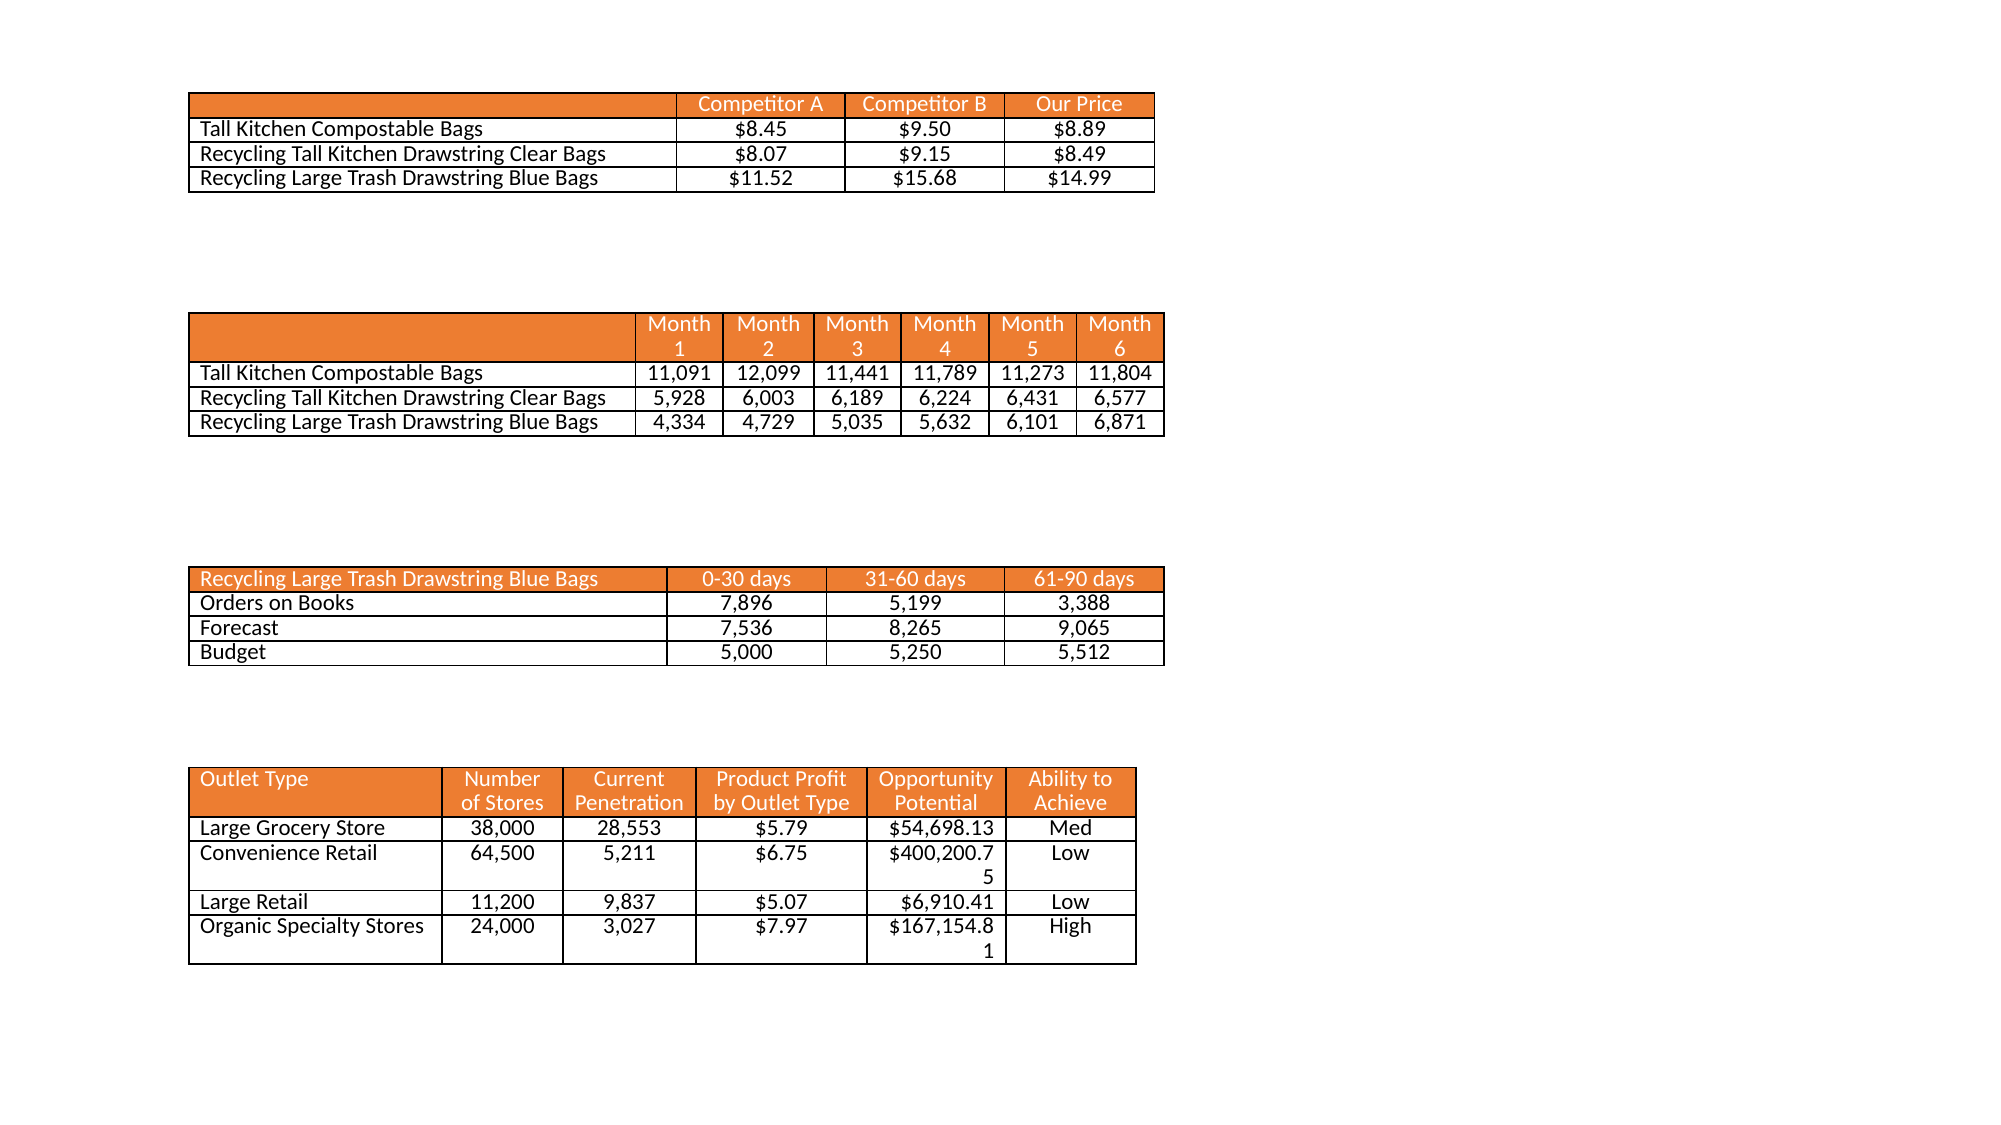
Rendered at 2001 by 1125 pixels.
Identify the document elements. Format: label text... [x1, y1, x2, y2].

table_header Month 5 [990, 314, 1076, 361]
table_cell 28,553 [564, 818, 695, 840]
table_cell 11,273 [990, 363, 1076, 386]
table_cell $400,200.75 [868, 842, 1005, 890]
table_cell Large Retail [190, 891, 441, 914]
table_header Month 3 [815, 314, 900, 361]
table_cell $9.50 [846, 119, 1004, 141]
table_cell $6.75 [697, 842, 866, 890]
table_cell 9,065 [1005, 617, 1163, 640]
table_header Month 2 [724, 314, 813, 361]
table_header Month 6 [1077, 314, 1163, 361]
table_header Month 1 [636, 314, 722, 361]
table_cell 5,928 [636, 388, 722, 410]
table_cell 8,265 [827, 617, 1004, 640]
table_cell 5,211 [564, 842, 695, 890]
table_cell 5,035 [815, 412, 900, 435]
table_cell 6,101 [990, 412, 1076, 435]
table_cell Recycling Large Trash Drawstring Blue Bags [190, 412, 635, 435]
table_cell 7,896 [668, 593, 826, 615]
table_cell 7,536 [668, 617, 826, 640]
table_cell $167,154.81 [868, 916, 1005, 963]
table_cell $6,910.41 [868, 891, 1005, 914]
table_header Product Profit by Outlet Type [697, 768, 866, 816]
table_cell 5,512 [1005, 642, 1163, 665]
table_header Competitor B [846, 94, 1004, 117]
table_cell Convenience Retail [190, 842, 441, 890]
table_cell 38,000 [443, 818, 562, 840]
table_cell Med [1007, 818, 1135, 840]
table_cell $15.68 [846, 168, 1004, 191]
table_cell 3,388 [1005, 593, 1163, 615]
table_cell Low [1007, 891, 1135, 914]
table_header 61-90 days [1005, 568, 1163, 591]
table_header Outlet Type [190, 768, 441, 816]
table_cell $8.49 [1005, 143, 1154, 166]
table_cell $5.07 [697, 891, 866, 914]
table_cell 6,431 [990, 388, 1076, 410]
table_cell $8.45 [677, 119, 844, 141]
table_header Current Penetration [564, 768, 695, 816]
table_cell $5.79 [697, 818, 866, 840]
table_cell 11,200 [443, 891, 562, 914]
table_cell 5,000 [668, 642, 826, 665]
table_cell Tall Kitchen Compostable Bags [190, 363, 635, 386]
table_cell 6,003 [724, 388, 813, 410]
table_cell 11,441 [815, 363, 900, 386]
table_header Recycling Large Trash Drawstring Blue Bags [190, 568, 666, 591]
table_cell 6,224 [902, 388, 988, 410]
table_cell Low [1007, 842, 1135, 890]
table_cell 24,000 [443, 916, 562, 963]
table_header [190, 314, 635, 361]
table_cell 4,729 [724, 412, 813, 435]
table_cell 6,189 [815, 388, 900, 410]
table_cell Orders on Books [190, 593, 666, 615]
table_cell $54,698.13 [868, 818, 1005, 840]
table_cell Budget [190, 642, 666, 665]
table_header Opportunity Potential [868, 768, 1005, 816]
table_header 0-30 days [668, 568, 826, 591]
table_cell 6,871 [1077, 412, 1163, 435]
table_cell Forecast [190, 617, 666, 640]
table_cell Recycling Large Trash Drawstring Blue Bags [190, 168, 676, 191]
table_cell Organic Specialty Stores [190, 916, 441, 963]
table_cell Tall Kitchen Compostable Bags [190, 119, 676, 141]
table_cell 5,632 [902, 412, 988, 435]
table_cell $8.07 [677, 143, 844, 166]
table_cell 4,334 [636, 412, 722, 435]
table_cell High [1007, 916, 1135, 963]
table_cell 5,250 [827, 642, 1004, 665]
table_cell $11.52 [677, 168, 844, 191]
table_cell 6,577 [1077, 388, 1163, 410]
table_header Month 4 [902, 314, 988, 361]
table_header Our Price [1005, 94, 1154, 117]
table_cell 9,837 [564, 891, 695, 914]
table_cell $9.15 [846, 143, 1004, 166]
table_header Competitor A [677, 94, 844, 117]
table_cell $8.89 [1005, 119, 1154, 141]
table_header [190, 94, 676, 117]
table_cell 11,091 [636, 363, 722, 386]
table_cell Recycling Tall Kitchen Drawstring Clear Bags [190, 388, 635, 410]
table_cell Recycling Tall Kitchen Drawstring Clear Bags [190, 143, 676, 166]
table_cell 5,199 [827, 593, 1004, 615]
table_cell $7.97 [697, 916, 866, 963]
table_cell 11,789 [902, 363, 988, 386]
table_cell 11,804 [1077, 363, 1163, 386]
table_cell $14.99 [1005, 168, 1154, 191]
table_header Ability to Achieve [1007, 768, 1135, 816]
table_header 31-60 days [827, 568, 1004, 591]
table_cell 12,099 [724, 363, 813, 386]
table_cell 64,500 [443, 842, 562, 890]
table_cell 3,027 [564, 916, 695, 963]
table_cell Large Grocery Store [190, 818, 441, 840]
table_header Number of Stores [443, 768, 562, 816]
